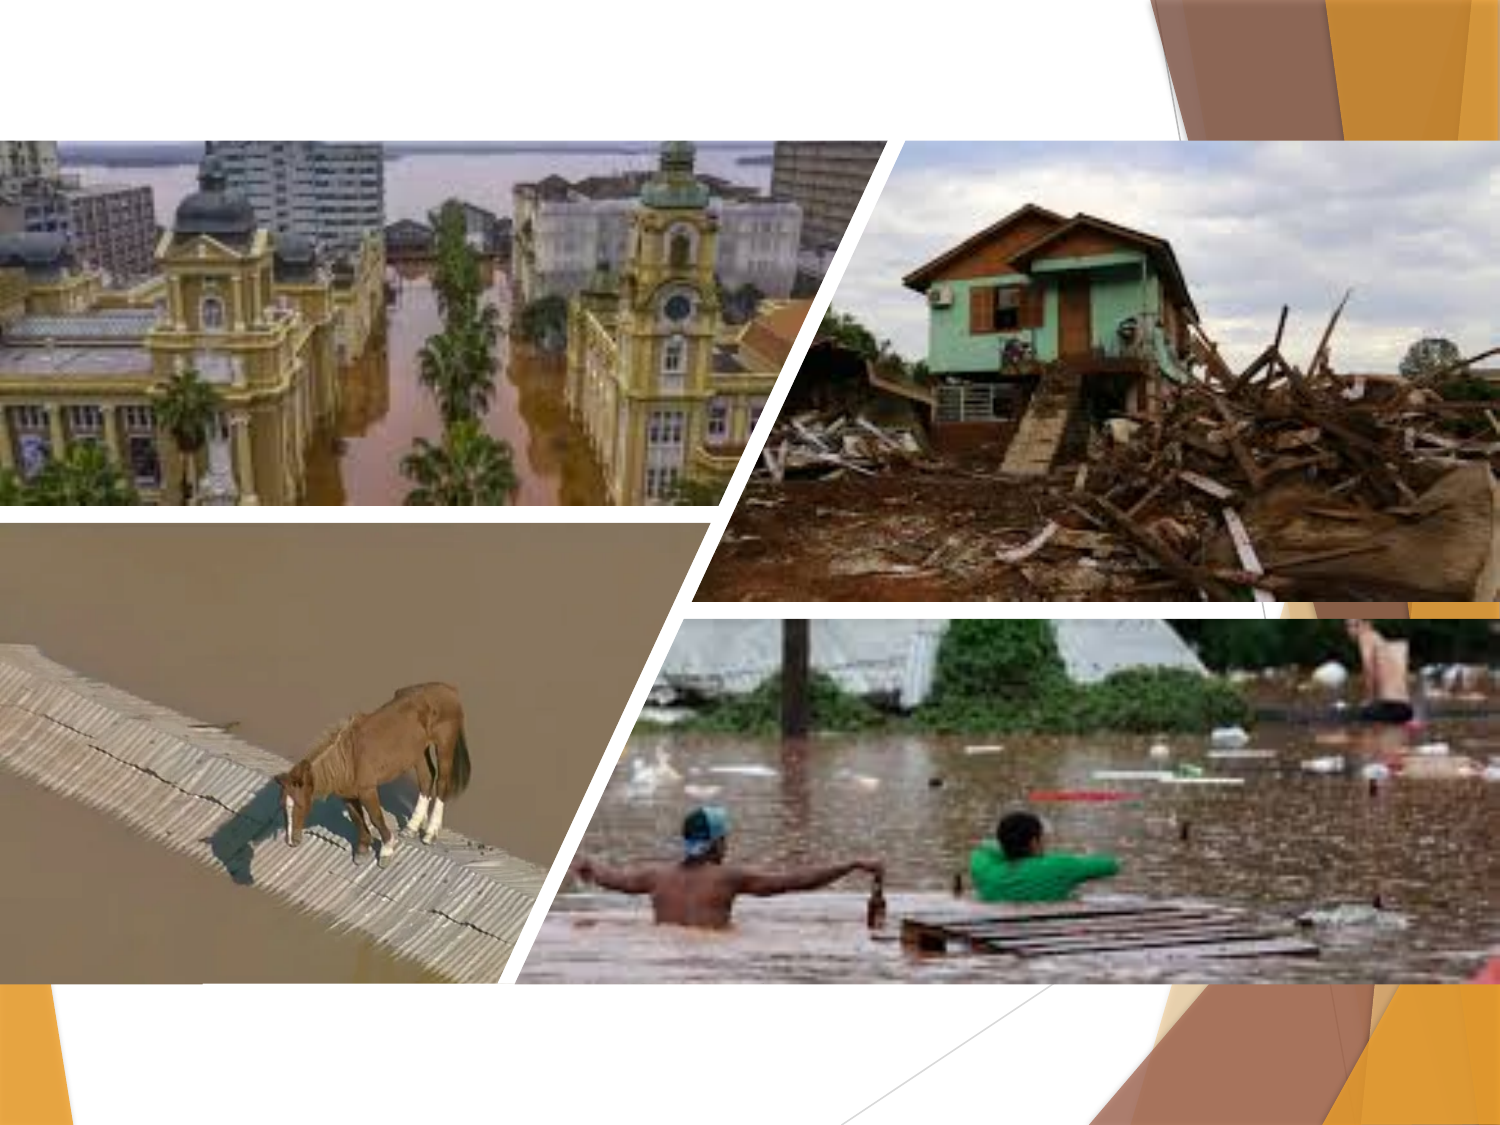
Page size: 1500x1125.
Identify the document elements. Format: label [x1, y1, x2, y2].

picture [0, 140, 1500, 985]
